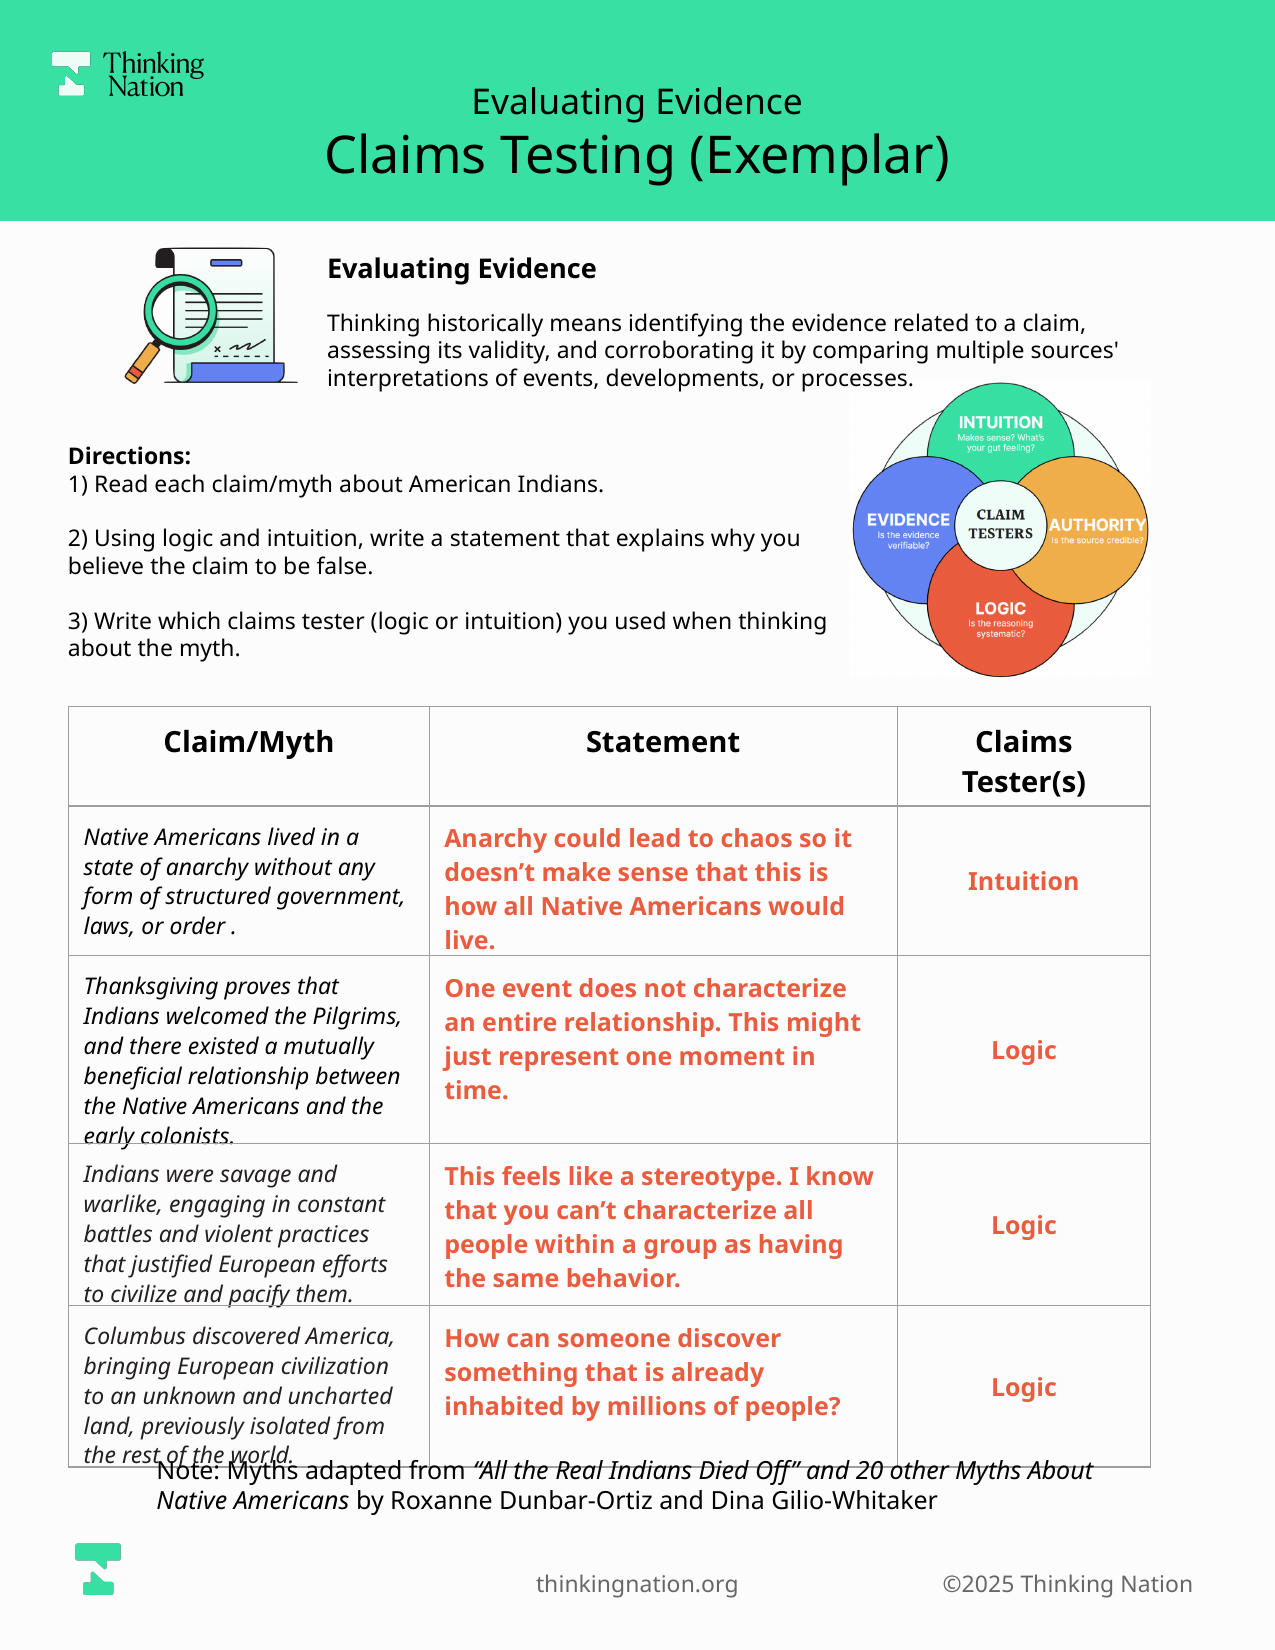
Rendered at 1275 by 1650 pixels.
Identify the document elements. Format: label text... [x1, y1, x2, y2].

picture [62, 1533, 134, 1605]
text_box ©2025 Thinking Nation [907, 1553, 1210, 1605]
table_cell Columbus discovered America, bringing European civilization to an unknown and uncharted land, previously isolated from the rest of the world. [69, 1306, 429, 1466]
table_cell This feels like a stereotype. I know that you can’t characterize all people within a group as having the same behavior. [430, 1144, 897, 1305]
table_cell Logic [898, 956, 1150, 1143]
table_header Statement [430, 707, 897, 805]
table_cell Anarchy could lead to chaos so it doesn’t make sense that this is how all Native Americans would live. [430, 807, 897, 955]
text_box Note: Myths adapted from “All the Real Indians Died Off” and 20 other Myths About Native Americans by Roxanne Dunbar-Ortiz and Dina Gilio-Whitaker [141, 1439, 1134, 1530]
table_cell Indians were savage and warlike, engaging in constant battles and violent practices that justified European efforts to civilize and pacify them. [69, 1144, 429, 1305]
text_box thinkingnation.org [486, 1553, 789, 1605]
table_cell Intuition [898, 807, 1150, 955]
table_cell One event does not characterize an entire relationship. This might just represent one moment in time. [430, 956, 897, 1143]
text_box Directions: 1) Read each claim/myth about American Indians. 2) Using logic and intuition, write a statement that explains why you believe the claim to be false. 3) Write which claims tester (logic or intuition) you used when thinking about the myth. [52, 426, 843, 677]
table_cell Thanksgiving proves that Indians welcomed the Pilgrims, and there existed a mutually beneficial relationship between the Native Americans and the early colonists. [69, 956, 429, 1143]
table_header Claim/Myth [69, 707, 429, 805]
table_cell Logic [898, 1144, 1150, 1305]
picture [35, 37, 210, 110]
table_cell How can someone discover something that is already inhabited by millions of people? [430, 1306, 897, 1439]
picture [848, 381, 1152, 679]
table_cell Native Americans lived in a state of anarchy without any form of structured government, laws, or order . [69, 807, 429, 955]
table_cell Logic [898, 1306, 1150, 1466]
text_box Evaluating Evidence Thinking historically means identifying the evidence related to a claim, assessing its validity, and corroborating it by comparing multiple sources' interpretations of events, developments, or processes. [313, 232, 1201, 400]
table_header Claims Tester(s) [898, 707, 1150, 805]
text_box Evaluating Evidence Claims Testing (Exemplar) [0, 0, 1275, 221]
picture [113, 218, 309, 413]
